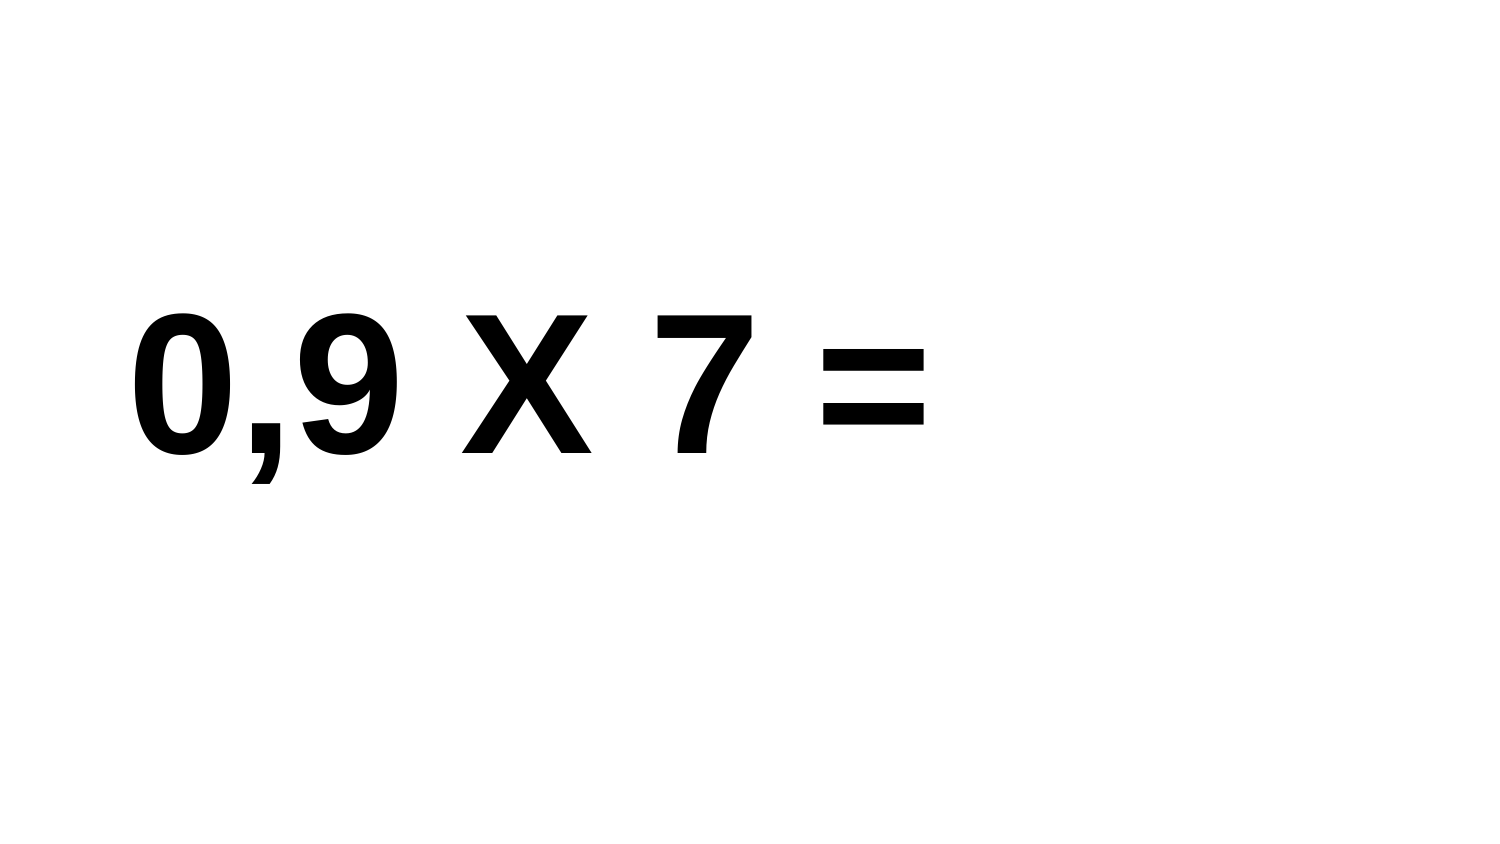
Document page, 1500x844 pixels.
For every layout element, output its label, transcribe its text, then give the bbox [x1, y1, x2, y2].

text_box 0,9 X 7 = [112, 318, 1388, 509]
